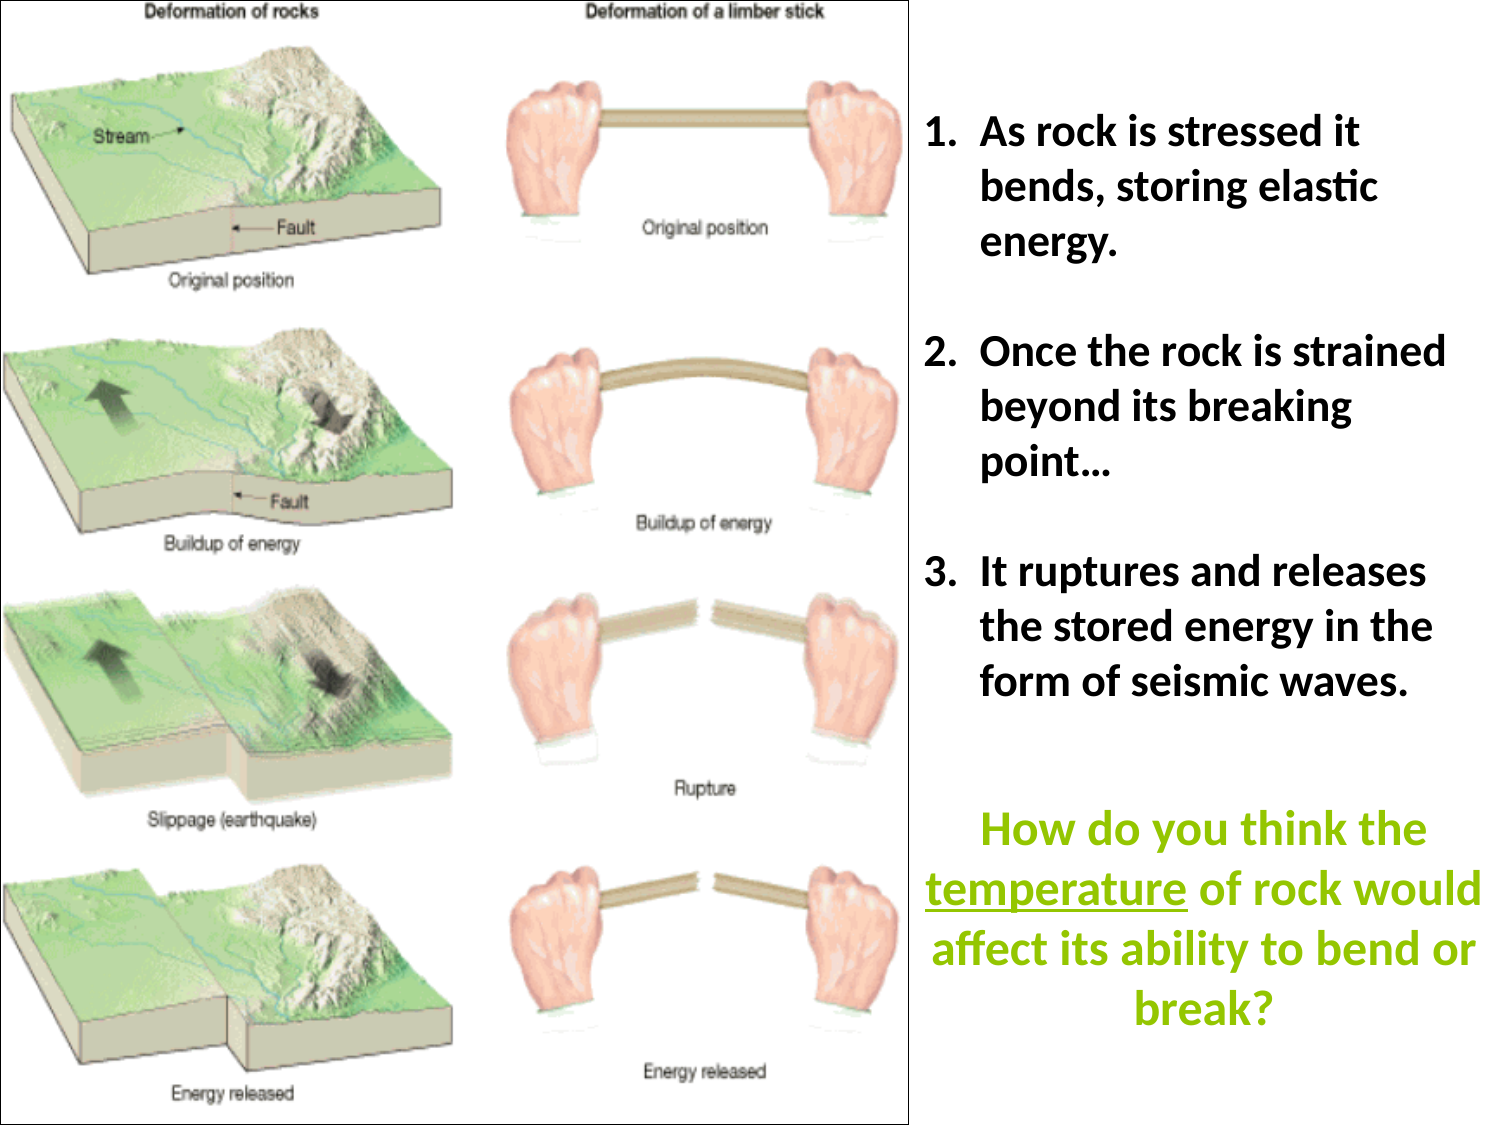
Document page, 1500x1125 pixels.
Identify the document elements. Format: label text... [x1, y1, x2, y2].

picture [0, 0, 909, 1125]
text_box As rock is stressed it bends, storing elastic energy. Once the rock is strained beyond its breaking point… It ruptures and releases the stored energy in the form of seismic waves. How do you think the temperature of rock would affect its ability to bend or break? [913, 93, 1500, 1043]
